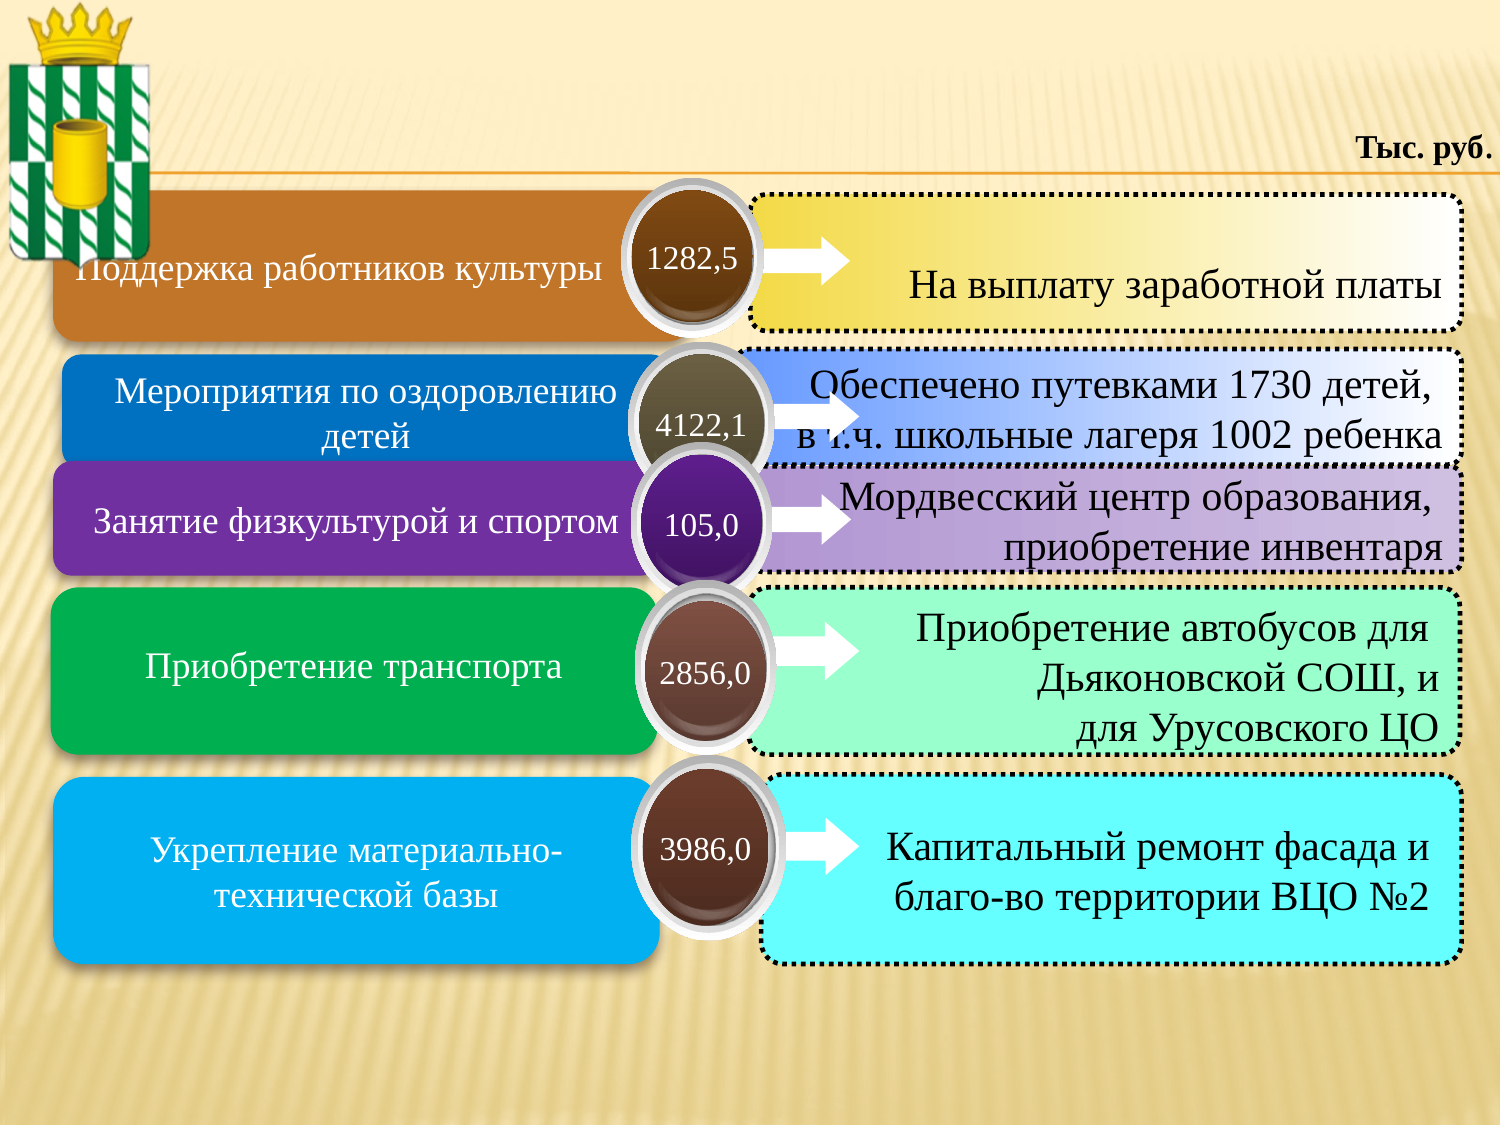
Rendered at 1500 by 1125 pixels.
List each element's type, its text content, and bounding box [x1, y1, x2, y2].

text_box Приобретение автобусов для Дьяконовской СОШ, и для Урусовского ЦО [786, 587, 1460, 755]
text_box Капитальный ремонт фасада и благо-во территории ВЦО №2 [769, 774, 1462, 965]
text_box На выплату заработной платы [774, 194, 1462, 331]
text_box Обеспечено путевками 1730 детей, в т.ч. школьные лагеря 1002 ребенка [783, 349, 1462, 465]
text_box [630, 754, 787, 941]
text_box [620, 177, 764, 338]
text_box Мордвесский центр образования, приобретение инвентаря [783, 466, 1462, 573]
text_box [630, 441, 774, 582]
text_box Приобретение транспорта [50, 587, 624, 755]
picture [4, 0, 153, 271]
text_box [783, 494, 852, 545]
text_box Занятие физкультурой и спортом [53, 460, 620, 576]
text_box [634, 579, 778, 753]
text_box [785, 391, 860, 442]
text_box Поддержка работников культуры [53, 190, 611, 342]
text_box Укрепление материально-технической базы [53, 776, 646, 965]
text_box [774, 236, 851, 286]
text_box [795, 817, 860, 876]
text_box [627, 341, 776, 443]
text_box Мероприятия по оздоровлению детей [62, 354, 617, 460]
text_box Тыс. руб. [1340, 113, 1500, 174]
text_box [787, 621, 860, 681]
